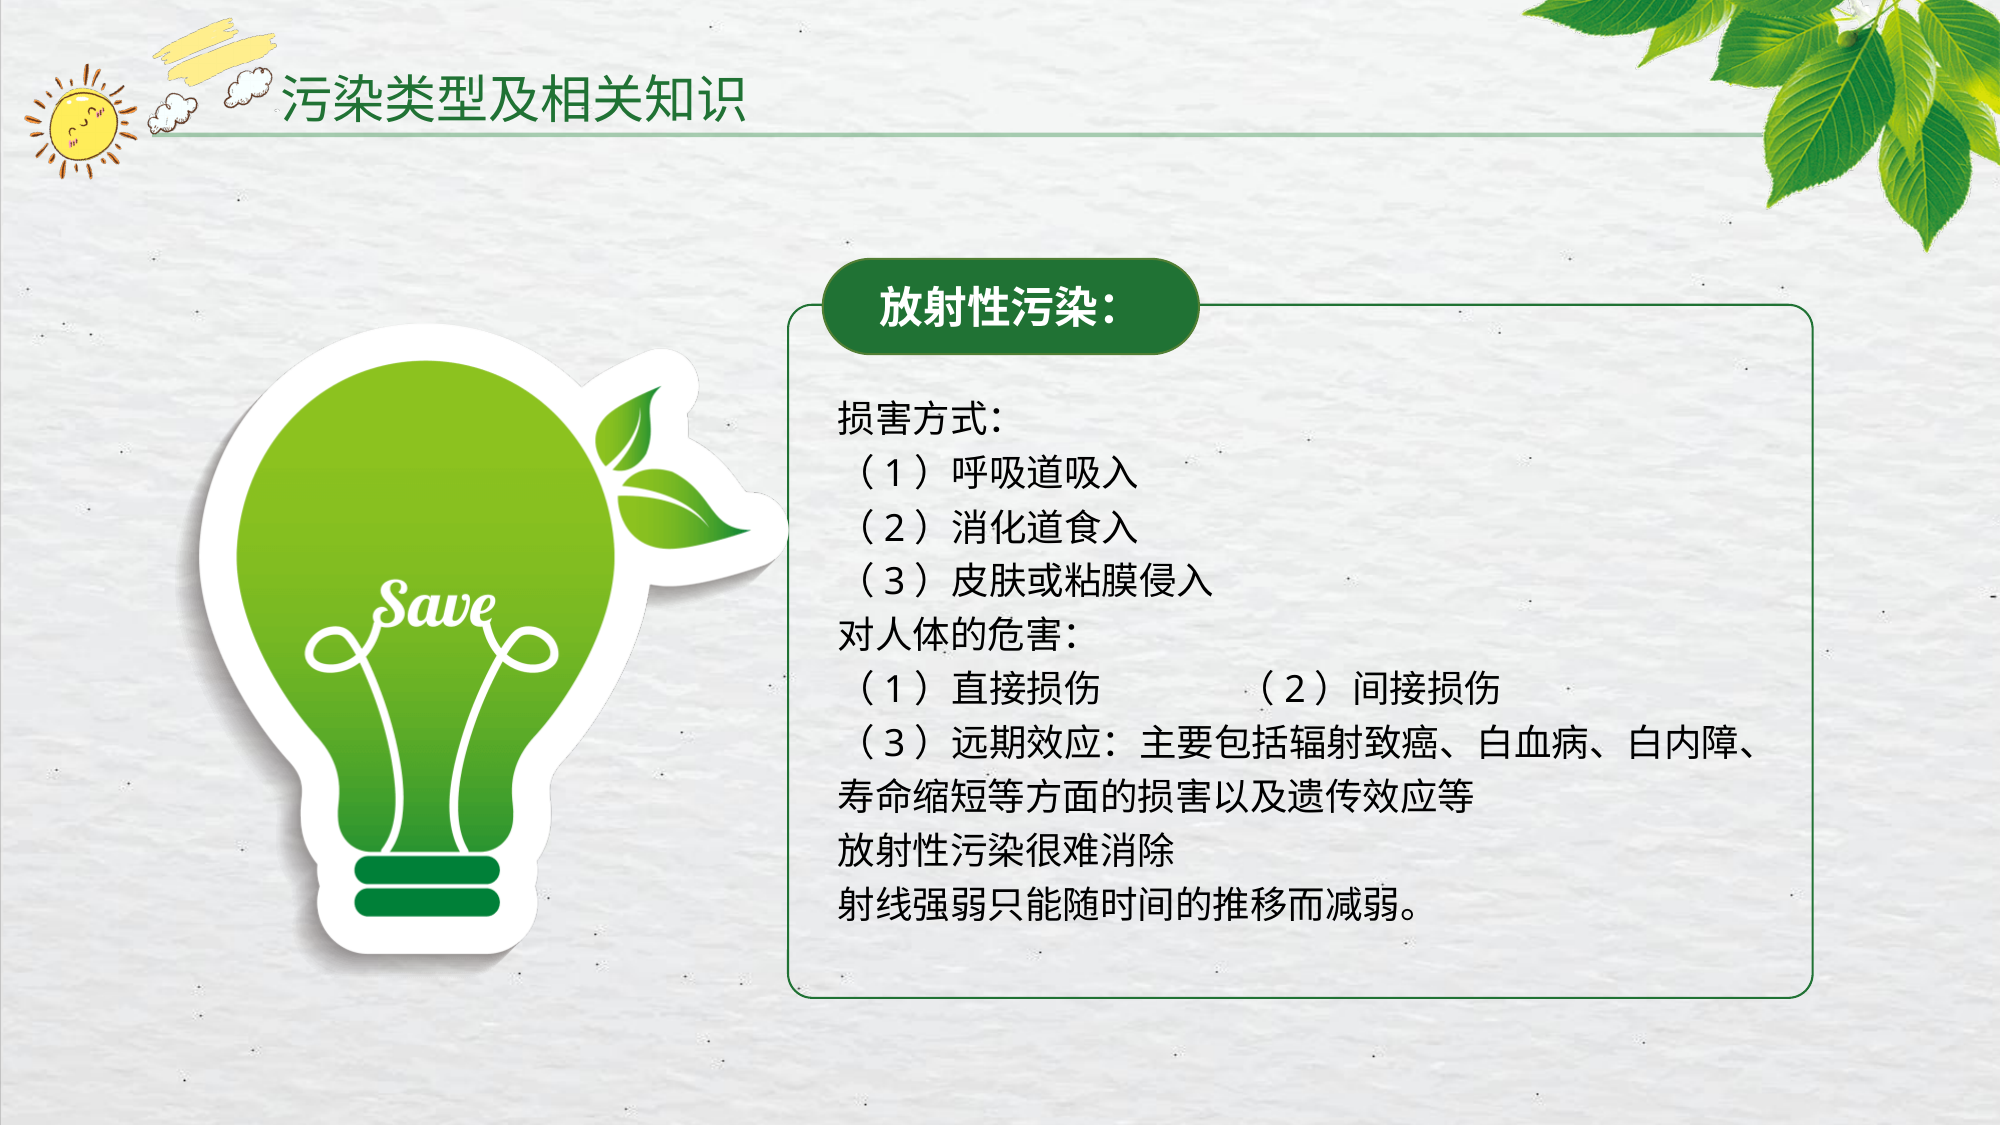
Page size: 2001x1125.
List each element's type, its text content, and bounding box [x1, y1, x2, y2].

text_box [788, 258, 1813, 998]
picture [1496, 0, 2000, 296]
picture [11, 0, 301, 201]
text_box 污染类型及相关知识 [290, 58, 837, 134]
picture [174, 323, 789, 979]
